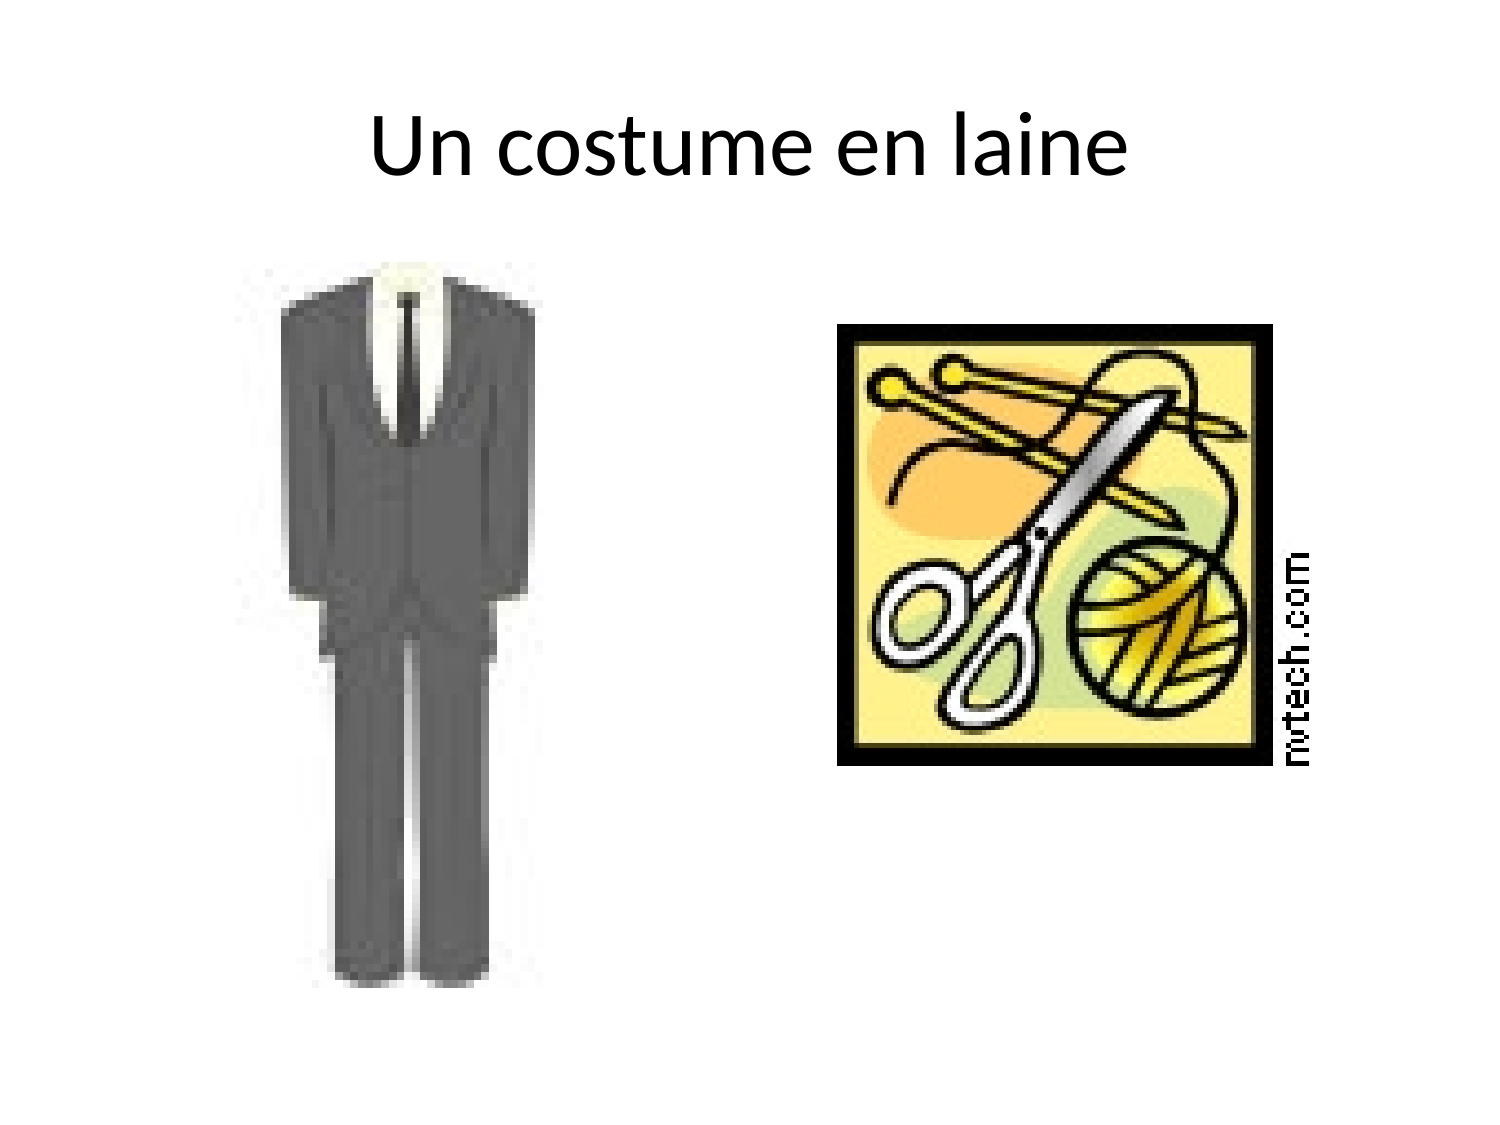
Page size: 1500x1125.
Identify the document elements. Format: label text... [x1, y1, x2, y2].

picture [837, 324, 1309, 766]
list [49, 262, 776, 988]
title Un costume en laine [75, 45, 1425, 233]
